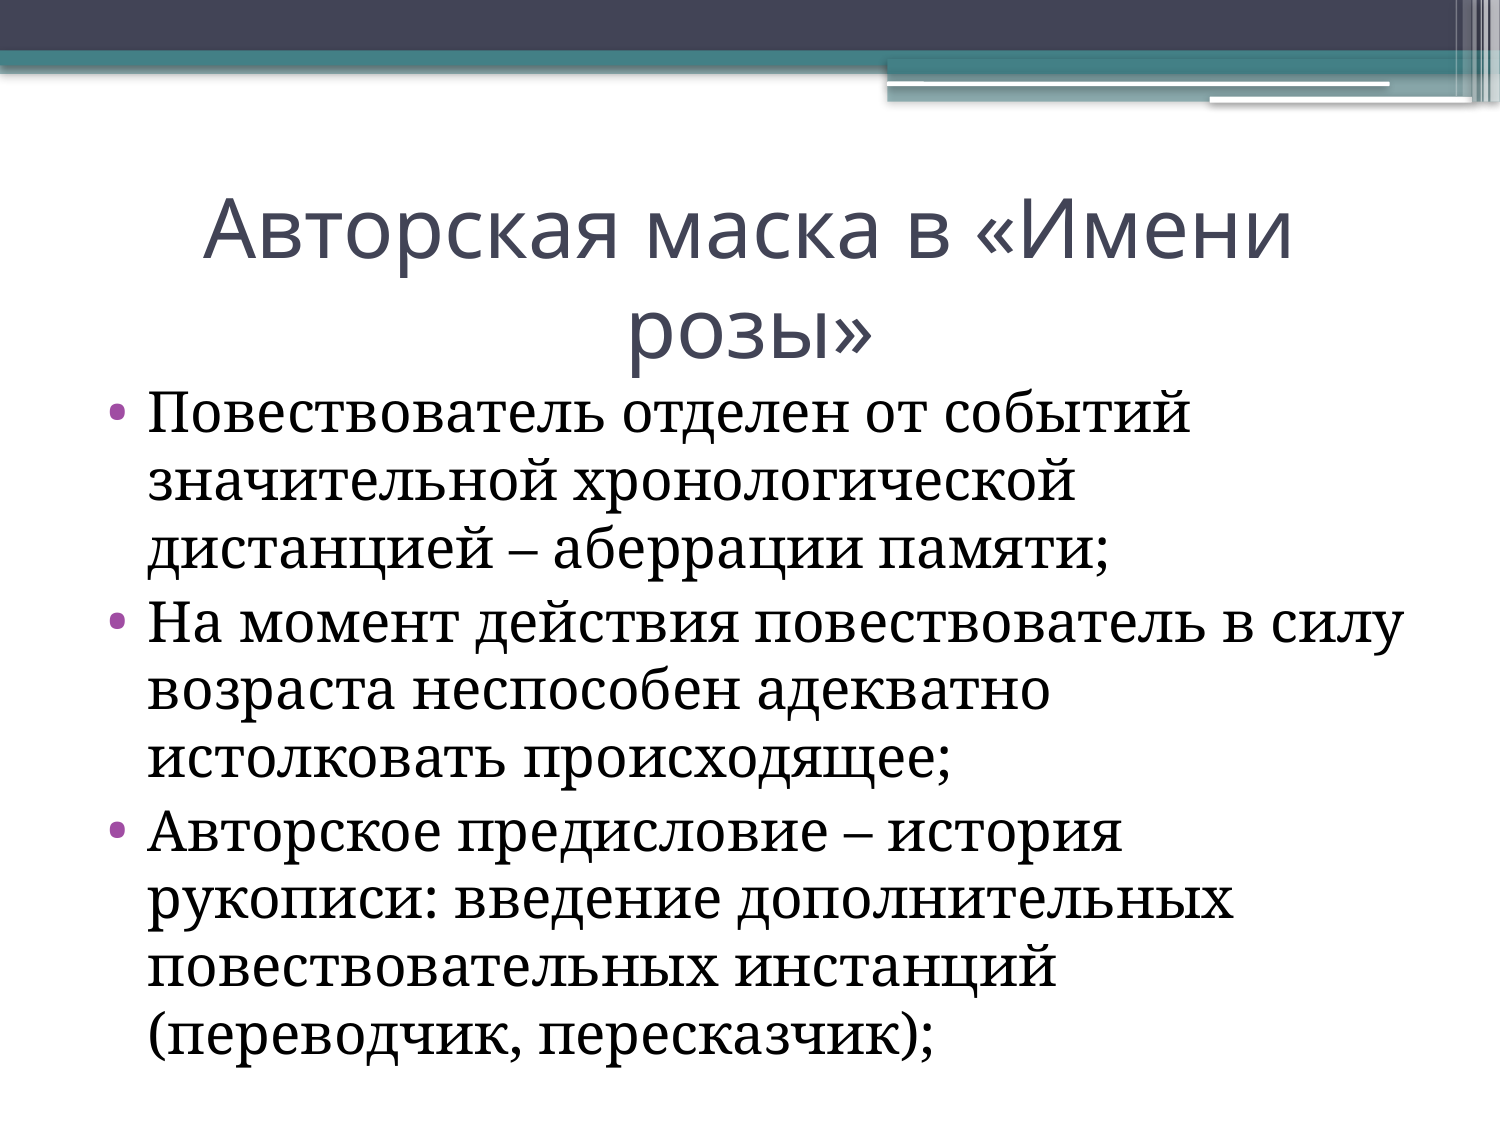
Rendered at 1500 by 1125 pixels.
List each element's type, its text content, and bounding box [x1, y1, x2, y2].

title Авторская маска в «Имени розы» [75, 187, 1425, 363]
list Повествователь отделен от событий значительной хронологической дистанцией – аберрации памяти; На момент действия повествователь в силу возраста неспособен адекватно истолковать происходящее; Авторское предисловие – история рукописи: введение дополнительных повествовательных инстанций (переводчик, пересказчик); [75, 368, 1425, 1079]
